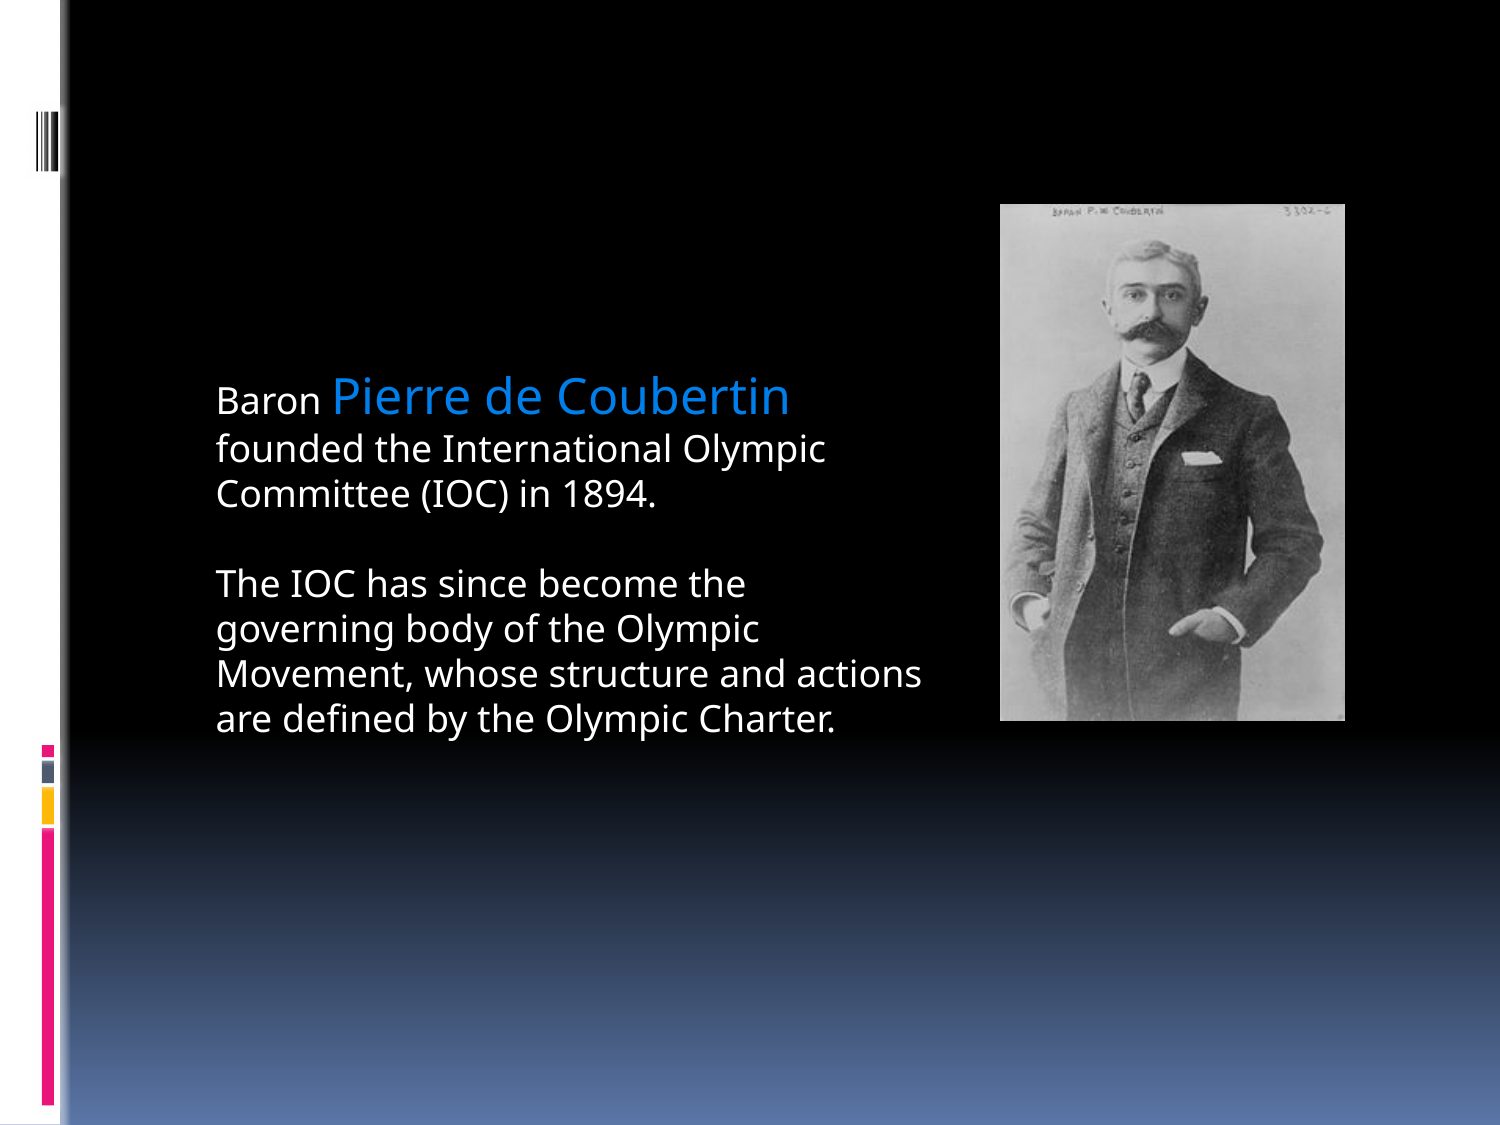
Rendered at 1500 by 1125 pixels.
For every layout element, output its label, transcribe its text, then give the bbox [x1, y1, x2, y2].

picture [999, 204, 1345, 722]
text_box Baron Pierre de Coubertin founded the International Olympic Committee (IOC) in 1894. The IOC has since become the governing body of the Olympic Movement, whose structure and actions are defined by the Olympic Charter. [200, 357, 951, 747]
